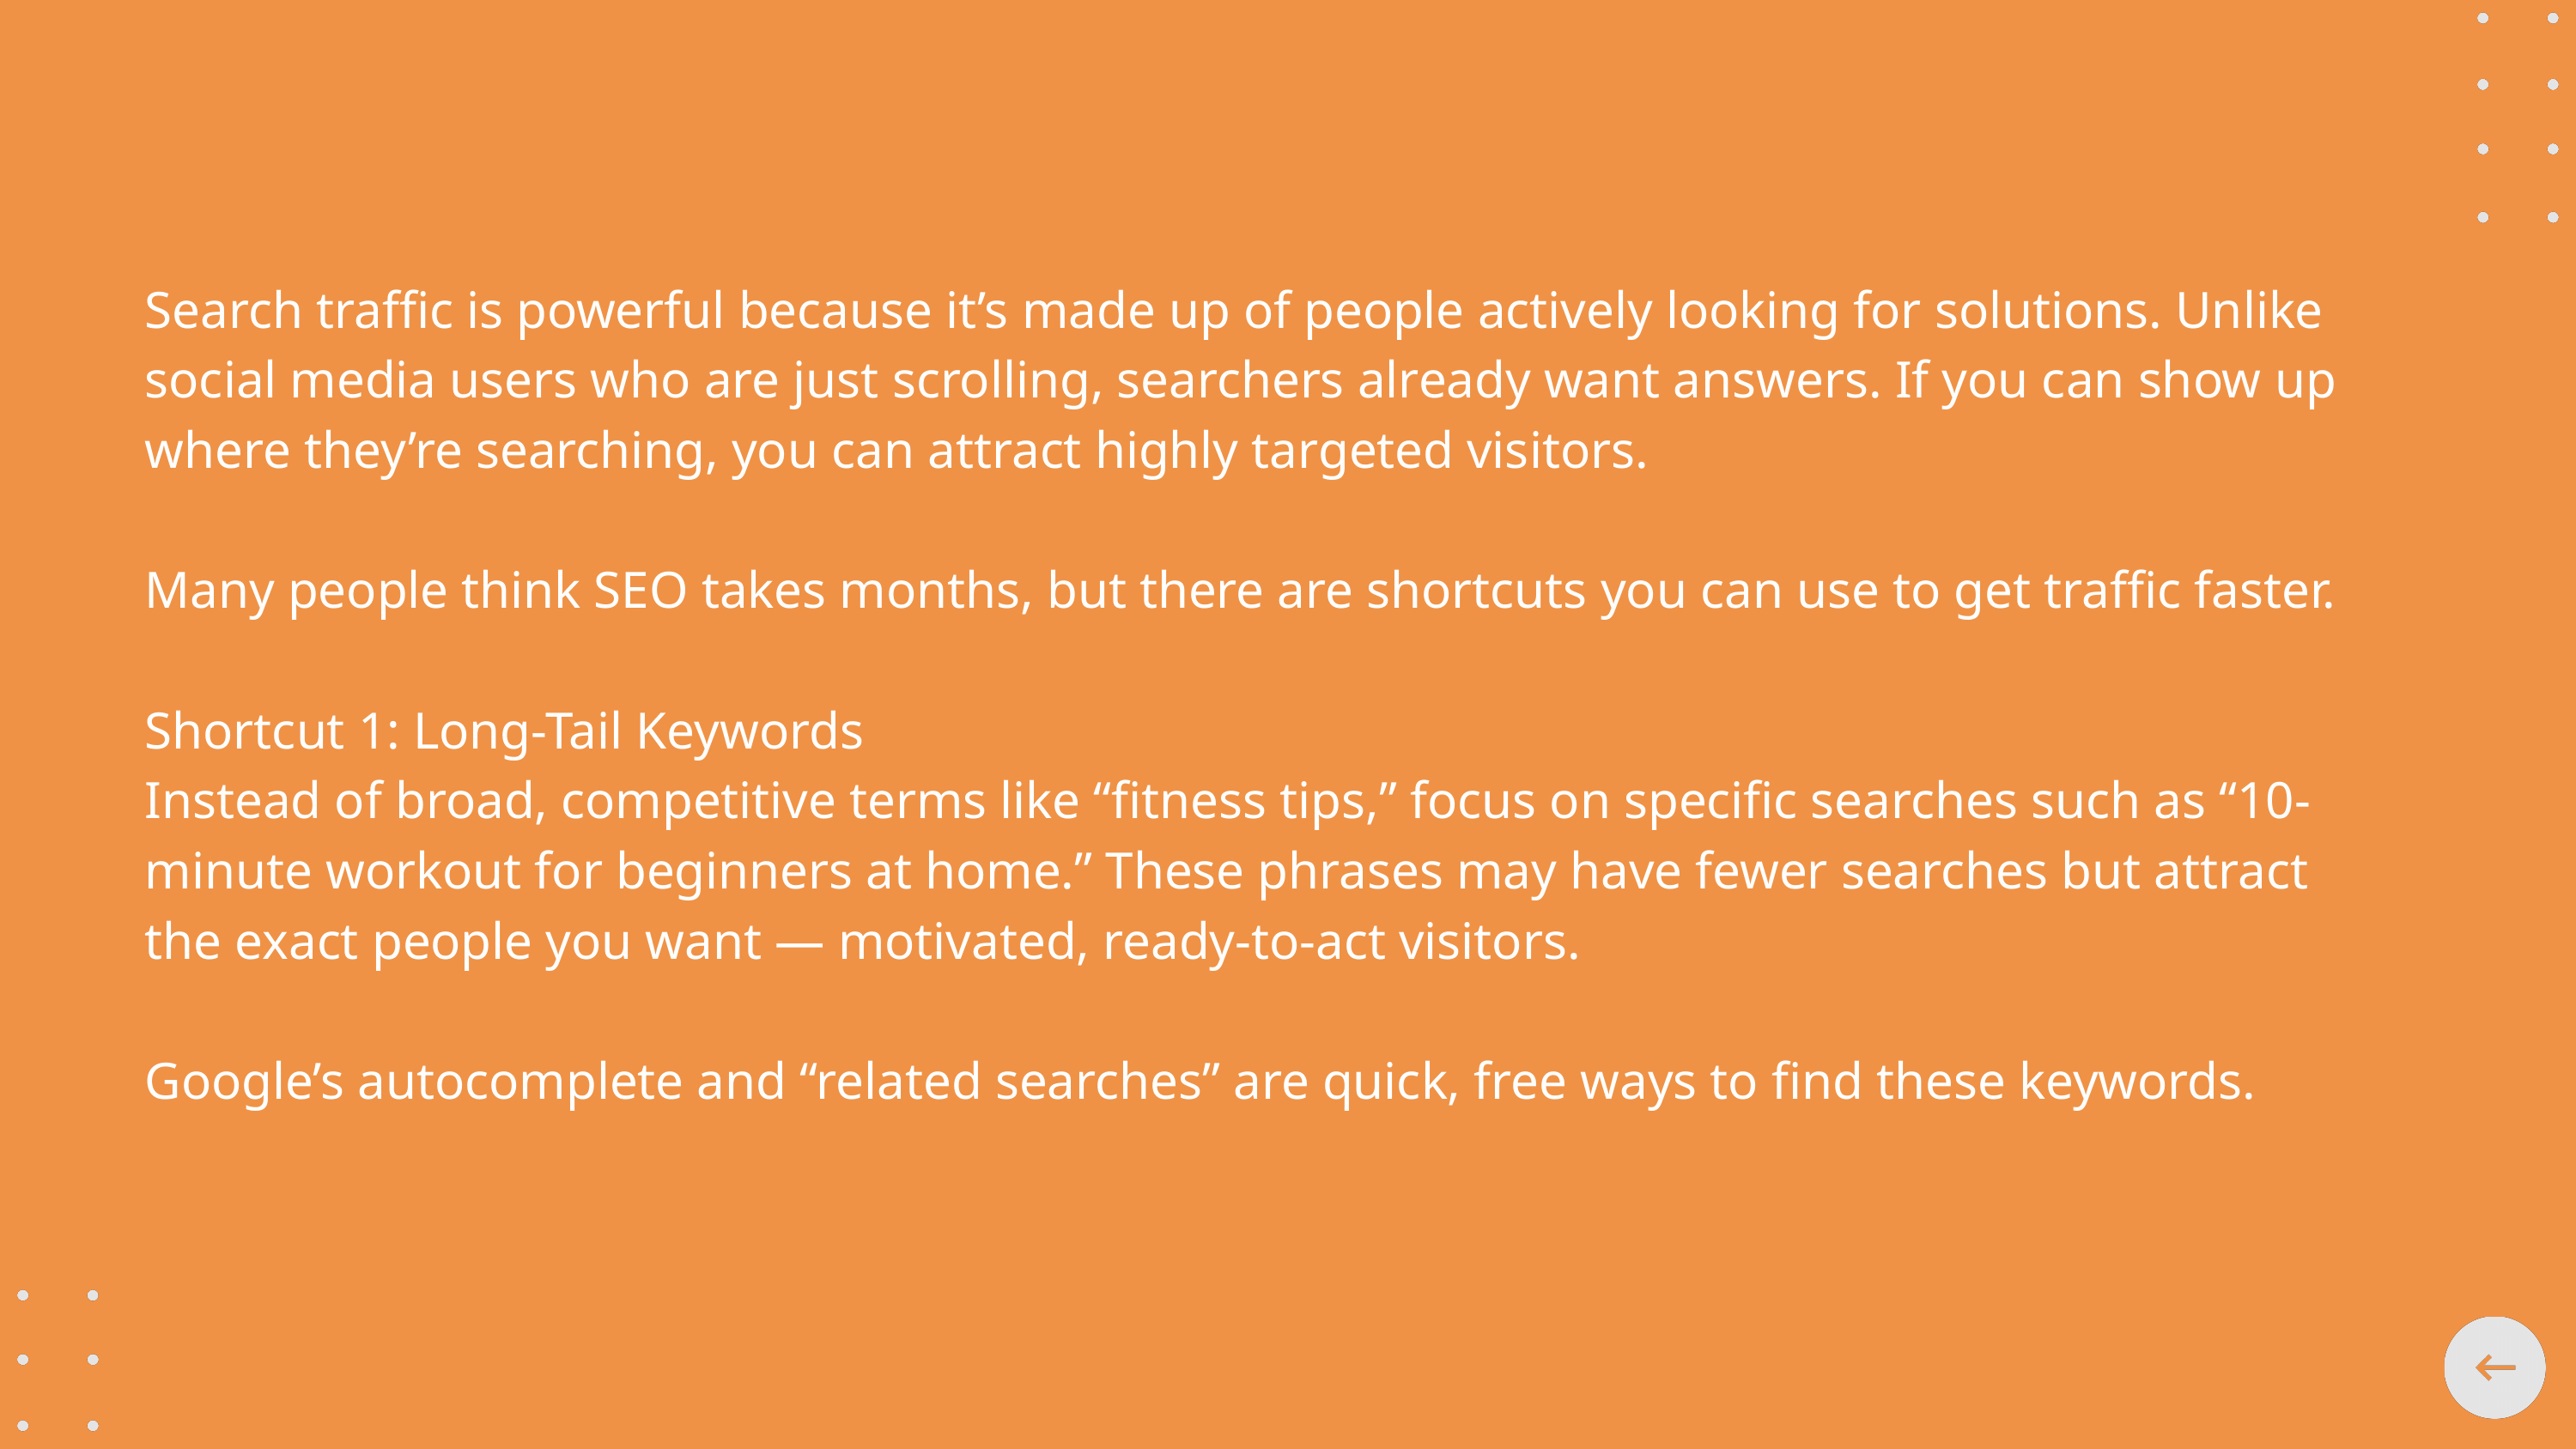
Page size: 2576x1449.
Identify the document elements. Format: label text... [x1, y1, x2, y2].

text_box Search traffic is powerful because it’s made up of people actively looking for solutions. Unlike social media users who are just scrolling, searchers already want answers. If you can show up where they’re searching, you can attract highly targeted visitors. Many people think SEO takes months, but there are shortcuts you can use to get traffic faster. Shortcut 1: Long-Tail Keywords Instead of broad, competitive terms like “fitness tips,” focus on specific searches such as “10-minute workout for beginners at home.” These phrases may have fewer searches but attract the exact people you want — motivated, ready-to-act visitors. Google’s autocomplete and “related searches” are quick, free ways to find these keywords. [144, 268, 2391, 1179]
text_box [2470, 0, 2576, 227]
text_box [0, 1285, 103, 1449]
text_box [2444, 1316, 2547, 1419]
